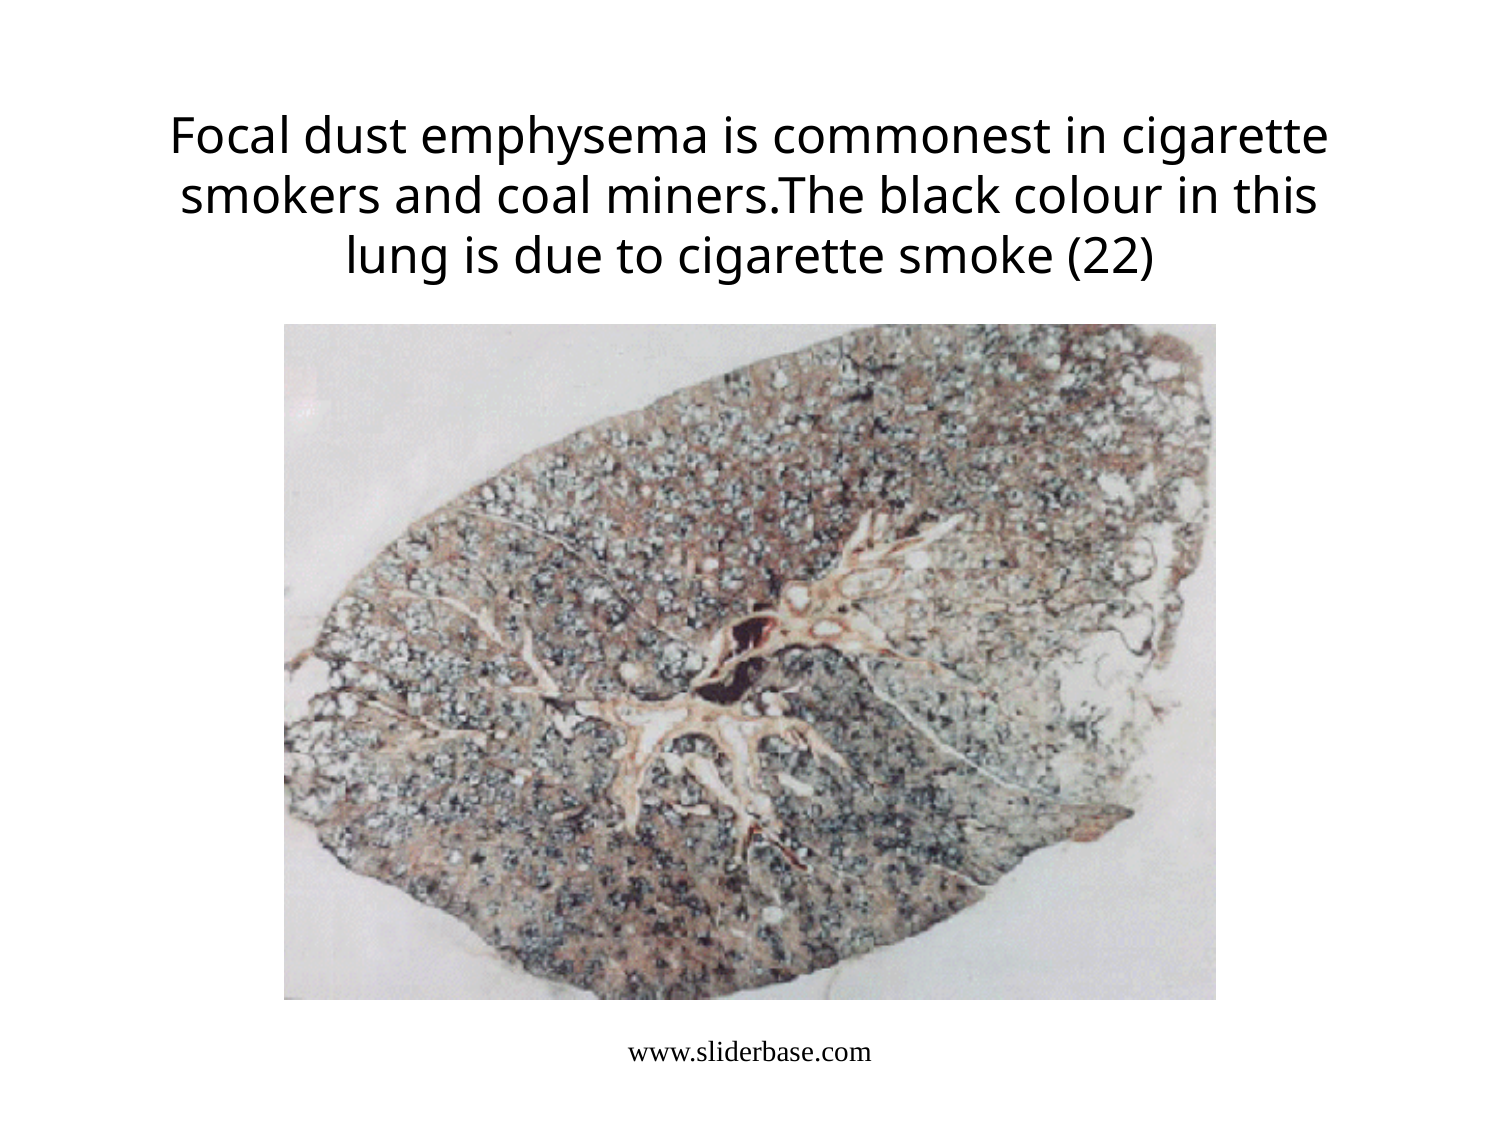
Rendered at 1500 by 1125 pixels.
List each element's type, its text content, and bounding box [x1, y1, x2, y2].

title Focal dust emphysema is commonest in cigarette smokers and coal miners.The black colour in this lung is due to cigarette smoke (22) [112, 99, 1388, 288]
footer www.sliderbase.com [512, 1025, 988, 1100]
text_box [283, 324, 1217, 1001]
